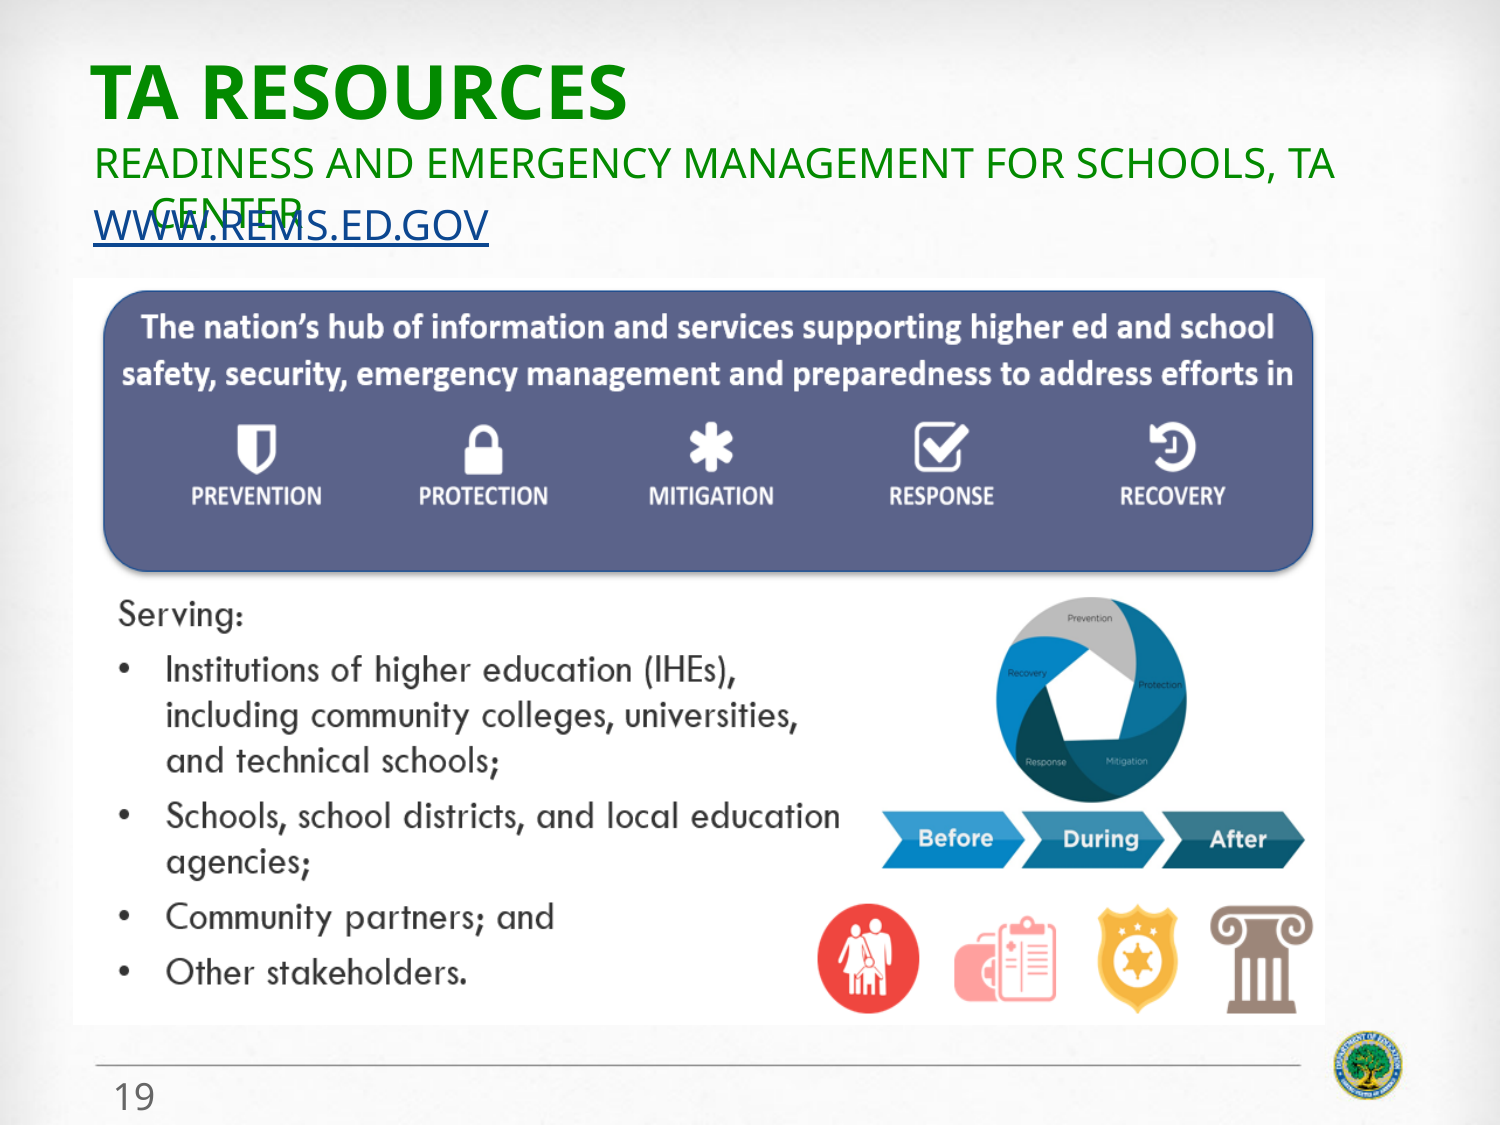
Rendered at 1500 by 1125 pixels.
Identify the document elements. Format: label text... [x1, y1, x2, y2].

text_box www.REMS.ED.GOV [74, 191, 1425, 274]
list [73, 277, 1326, 1026]
title TA Resources [75, 37, 1425, 129]
list Readiness and Emergency Management for Schools, TA Center [75, 129, 1425, 191]
picture [0, 0, 1500, 1125]
slide_number 19 [112, 1065, 200, 1125]
